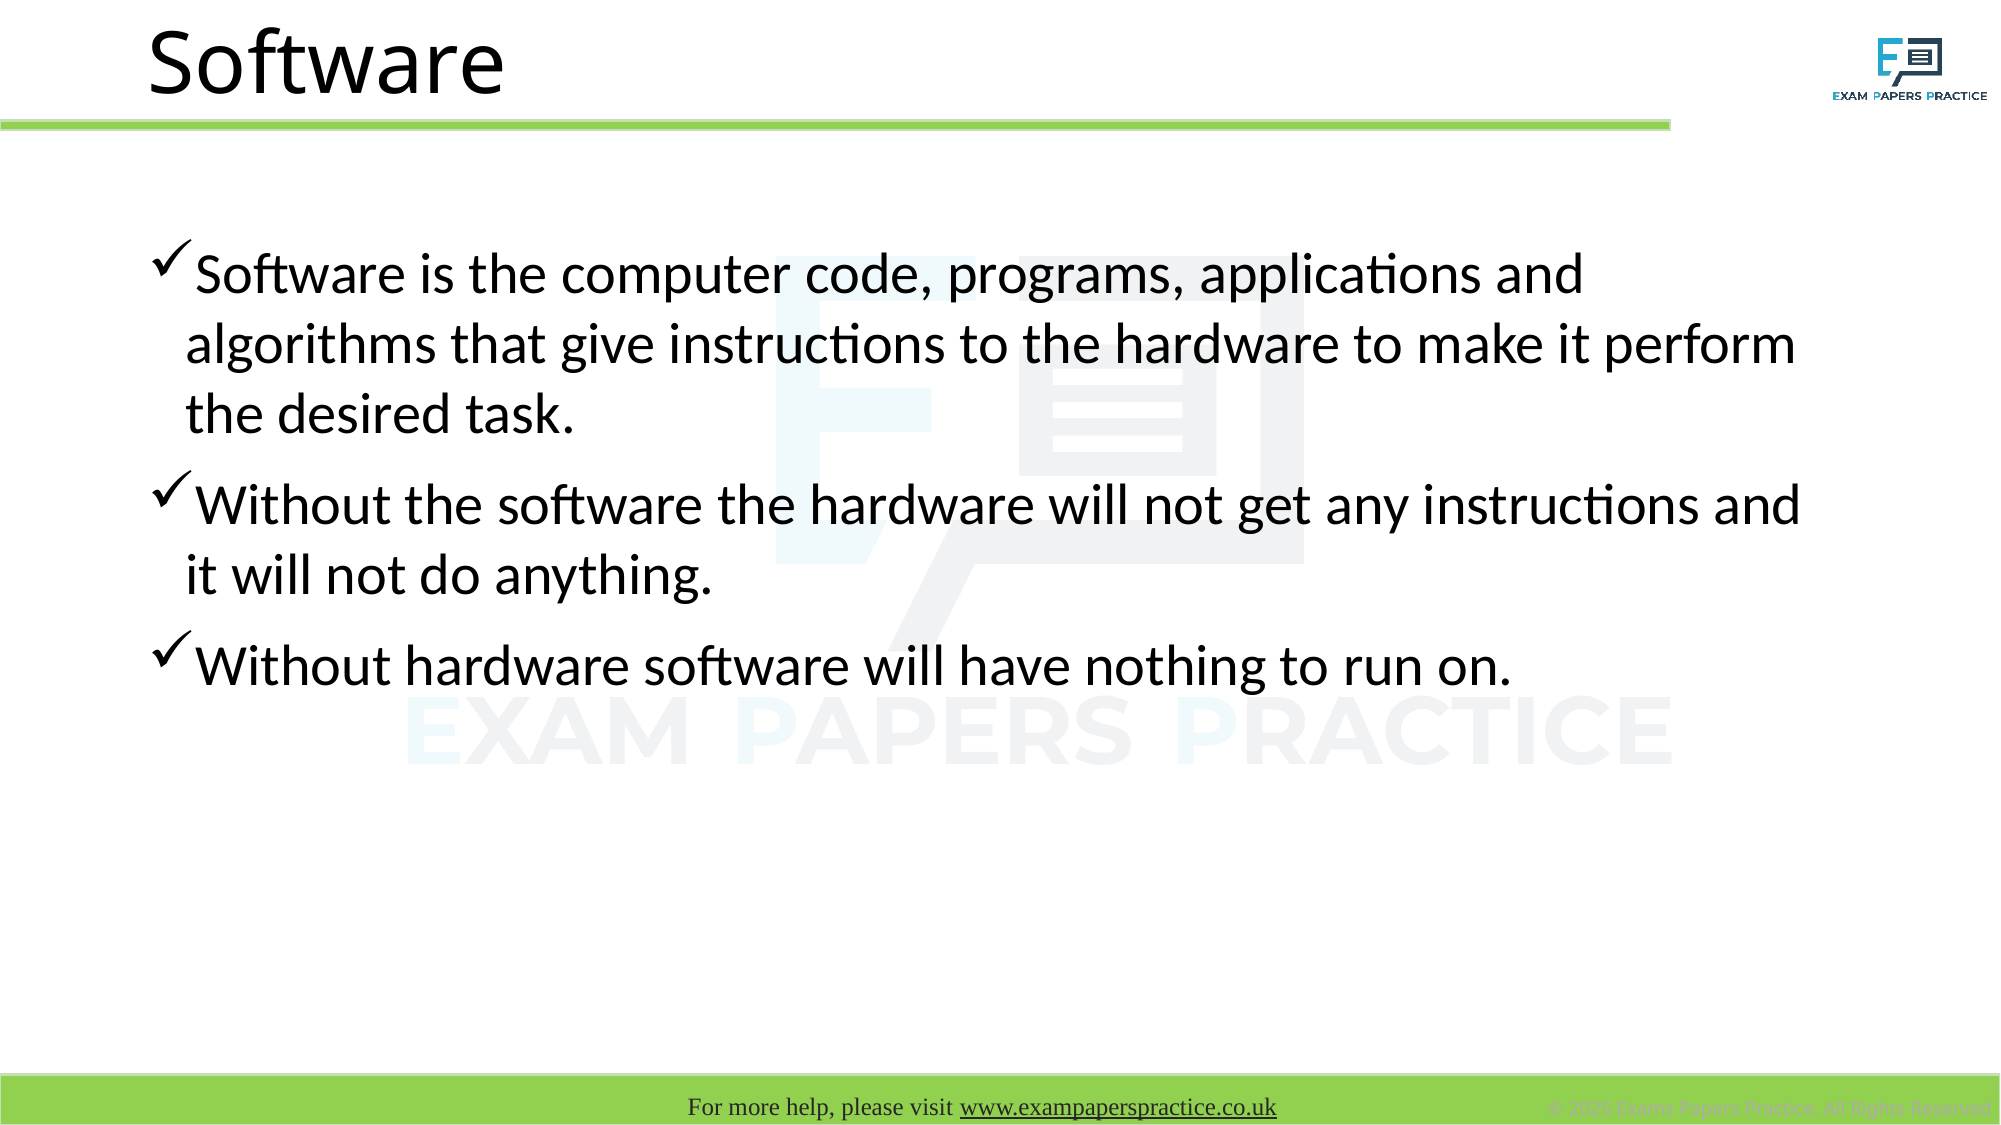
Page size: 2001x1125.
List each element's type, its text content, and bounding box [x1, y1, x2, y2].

list Software is the computer code, programs, applications and algorithms that give instructions to the hardware to make it perform the desired task. Without the software the hardware will not get any instructions and it will not do anything. Without hardware software will have nothing to run on. [132, 227, 1858, 942]
title Software [132, 11, 1858, 121]
